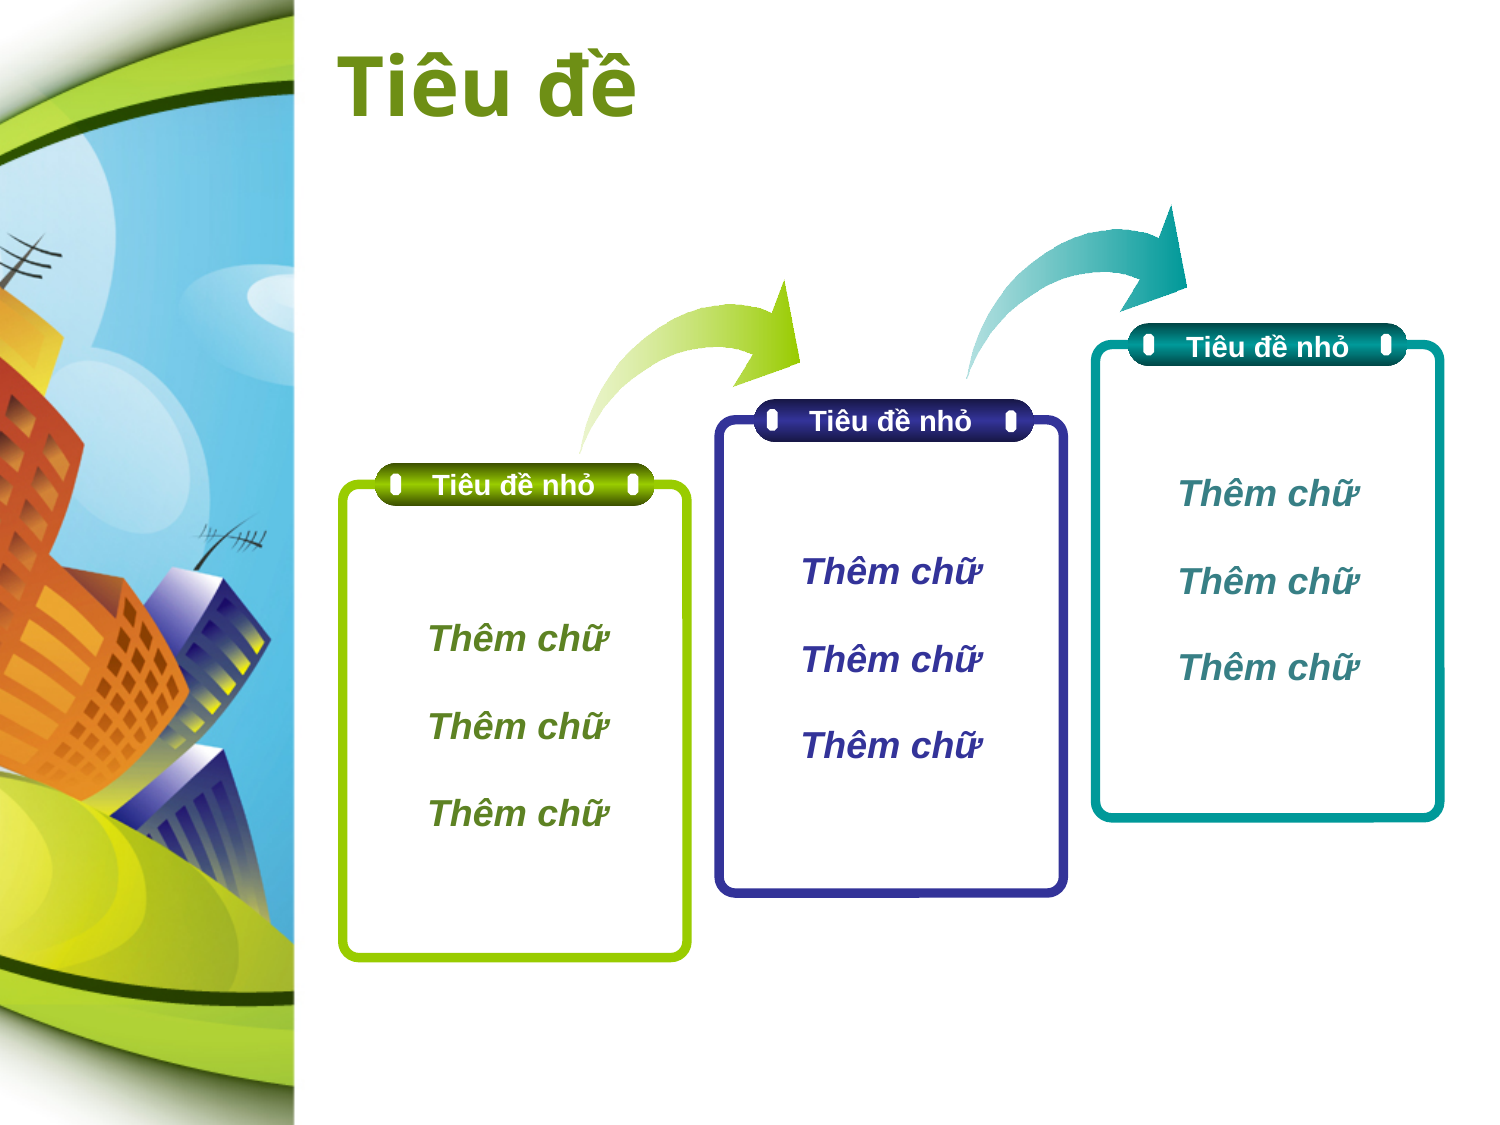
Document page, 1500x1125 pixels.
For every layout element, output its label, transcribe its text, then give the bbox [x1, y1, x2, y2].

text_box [718, 394, 1064, 894]
title Tiêu đề [321, 45, 1067, 121]
text_box [579, 279, 800, 454]
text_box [1095, 320, 1441, 819]
picture [0, 0, 1500, 1125]
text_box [342, 458, 688, 958]
text_box [966, 204, 1187, 379]
